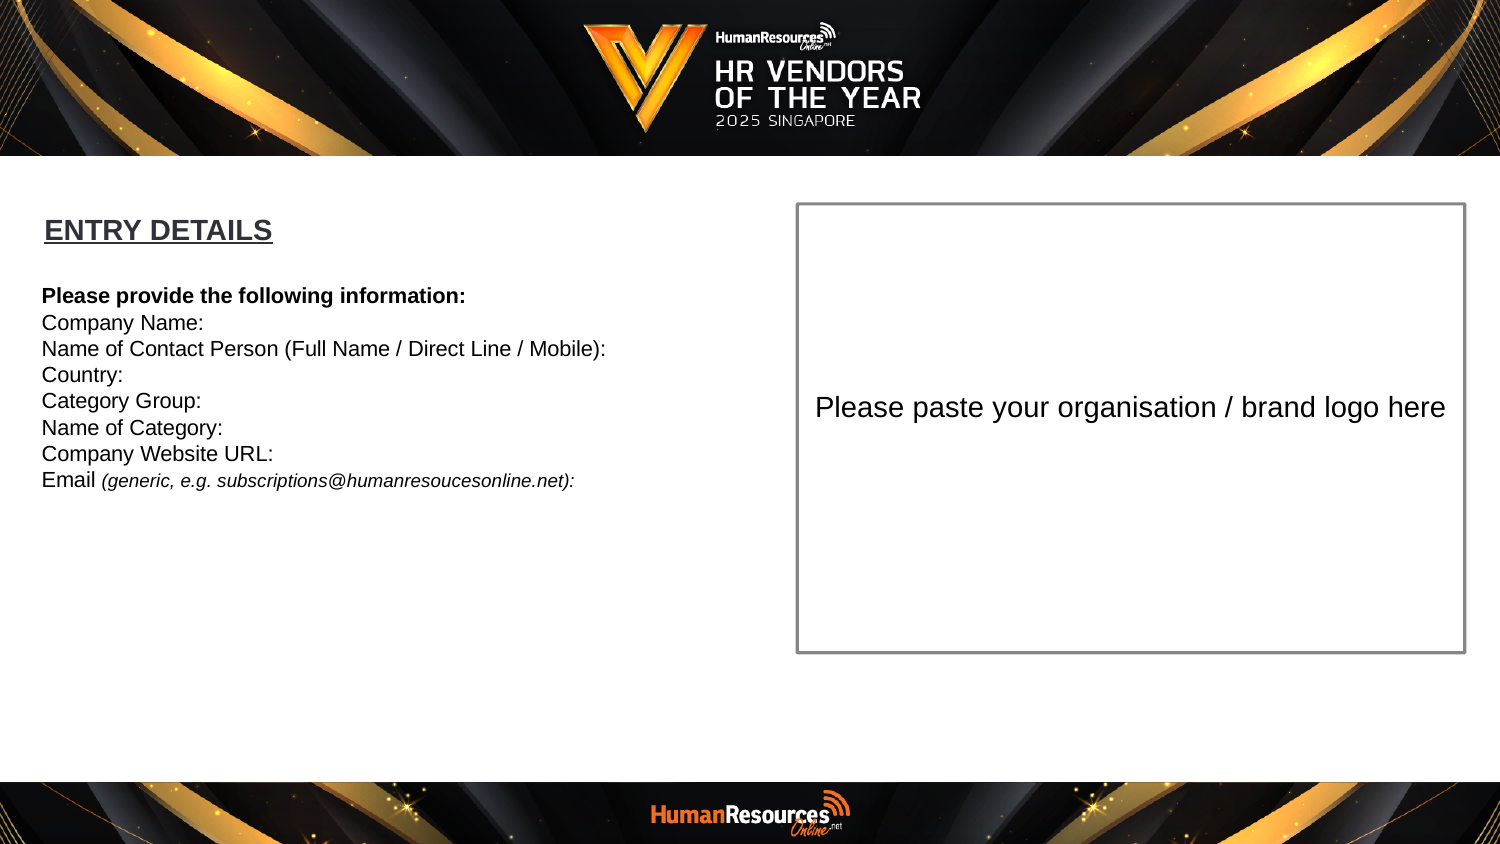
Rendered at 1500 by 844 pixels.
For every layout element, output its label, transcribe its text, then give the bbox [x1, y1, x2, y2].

picture [0, 0, 1500, 844]
text_box ENTRY DETAILS [29, 203, 797, 254]
text_box Please paste your organisation / brand logo here [797, 203, 1465, 653]
text_box Please provide the following information: Company Name: Name of Contact Person (Full Name / Direct Line / Mobile): Country: Category Group: Name of Category: Company Website URL: Email (generic, e.g. subscriptions@humanresoucesonline.net): [26, 274, 748, 500]
